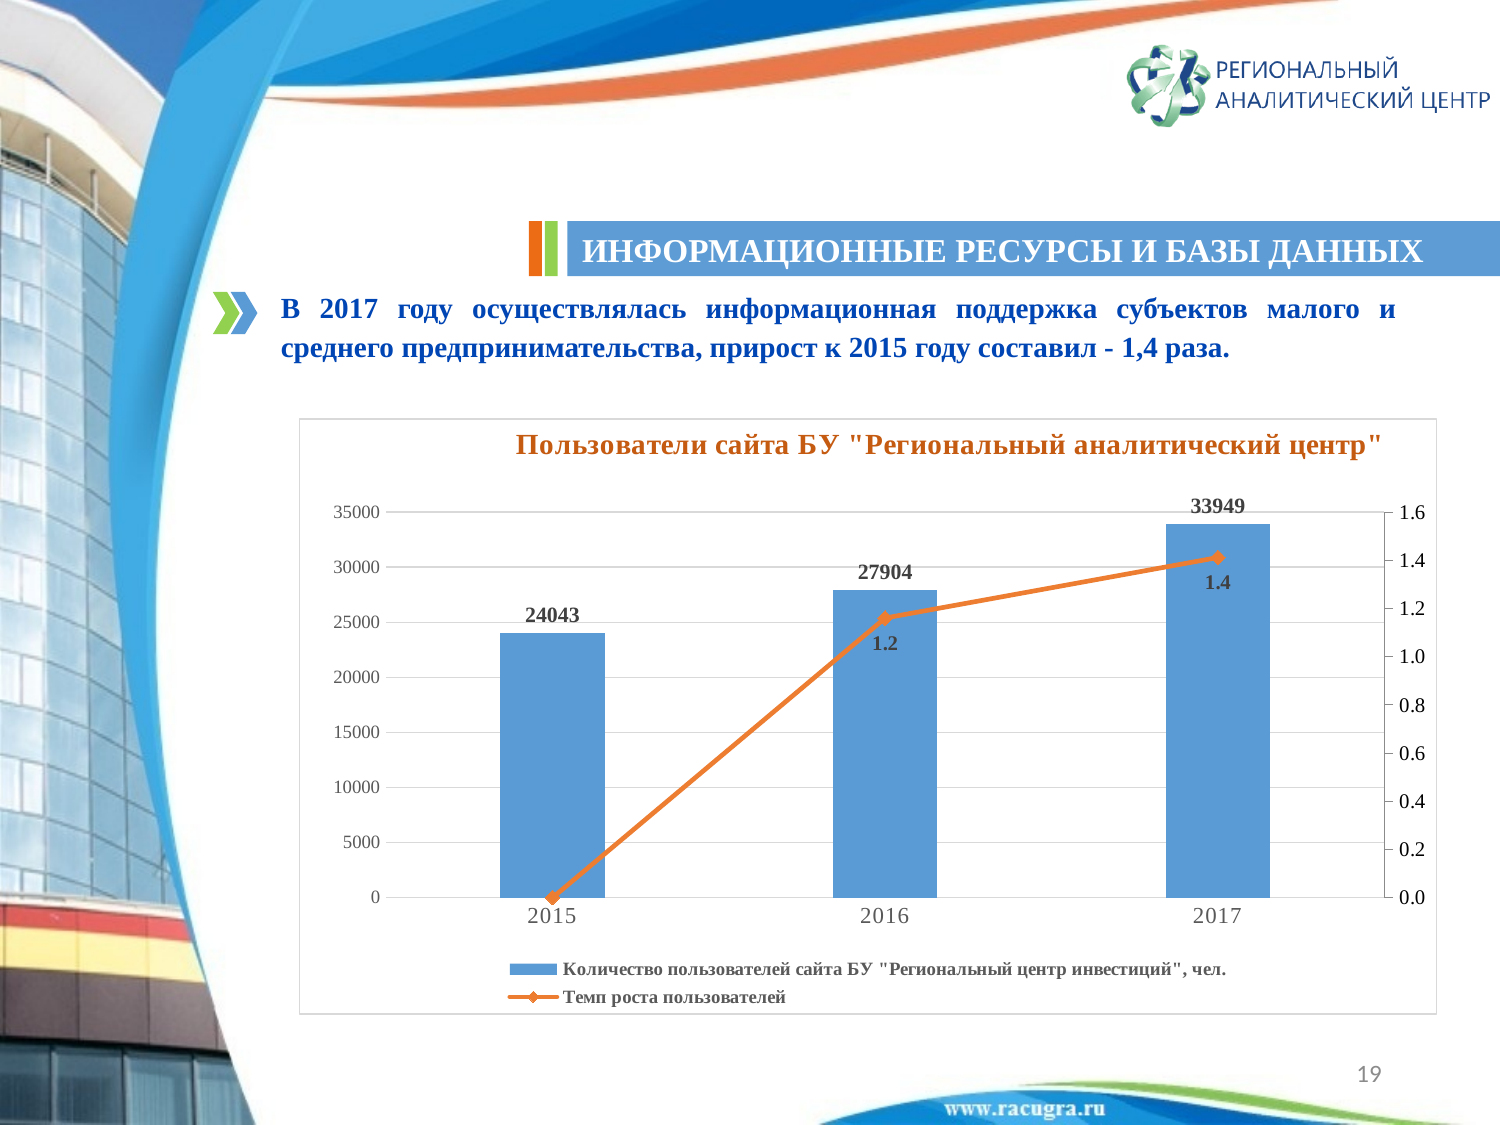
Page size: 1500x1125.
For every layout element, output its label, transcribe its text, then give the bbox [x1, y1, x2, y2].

slide_number 19 [1059, 1042, 1397, 1103]
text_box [214, 292, 1412, 378]
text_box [528, 221, 1500, 277]
chart [298, 417, 1438, 1015]
picture [0, 0, 1500, 1125]
